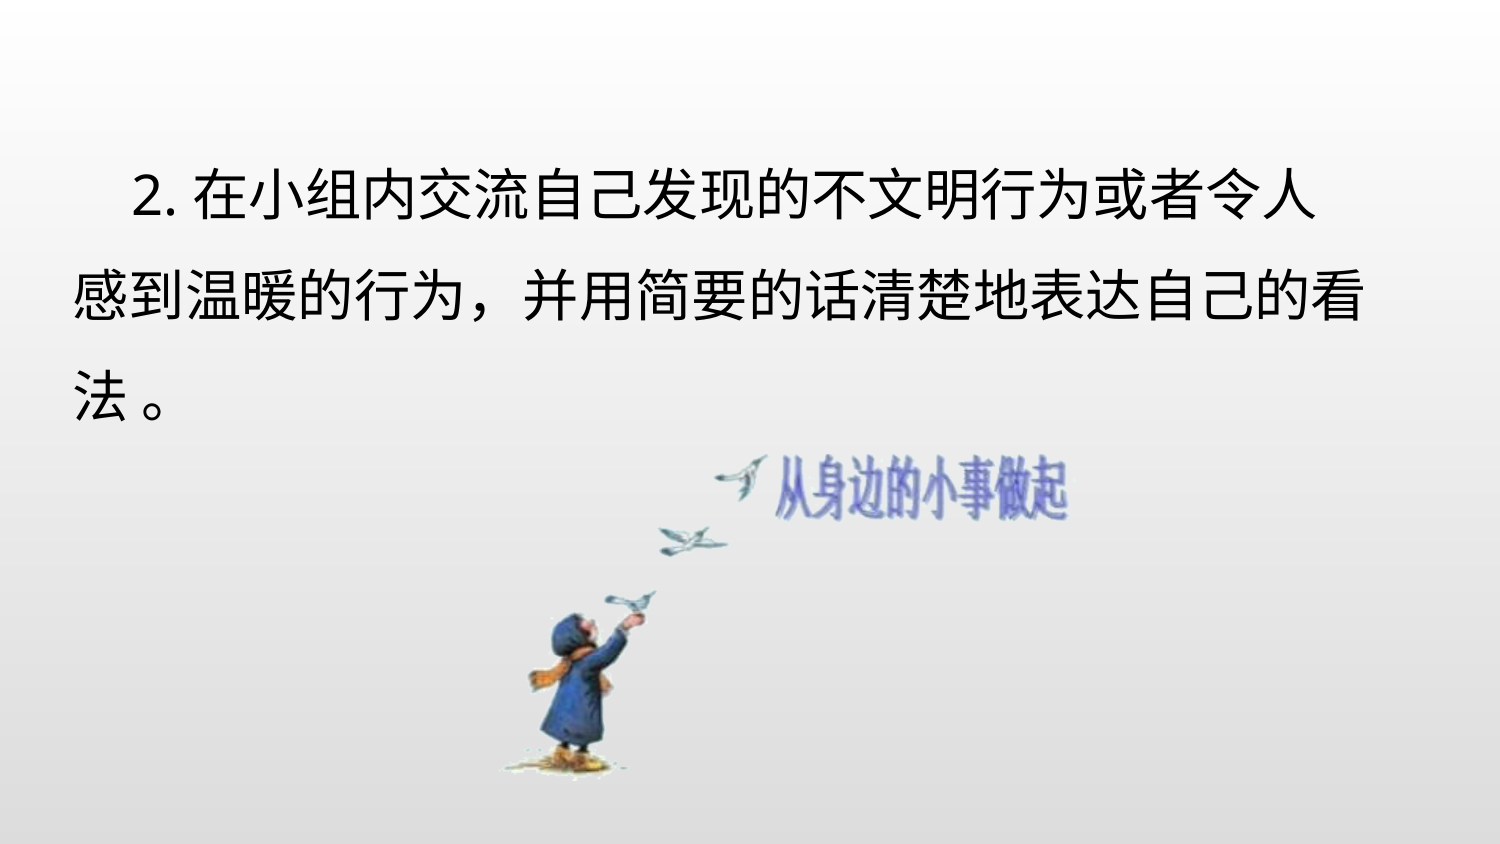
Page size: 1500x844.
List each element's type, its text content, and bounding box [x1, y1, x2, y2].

picture [499, 404, 1093, 781]
text_box 2.在小组内交流自己发现的不文明行为或者令人感到温暖的行为，并用简要的话清楚地表达自己的看法 。 [61, 119, 1379, 435]
